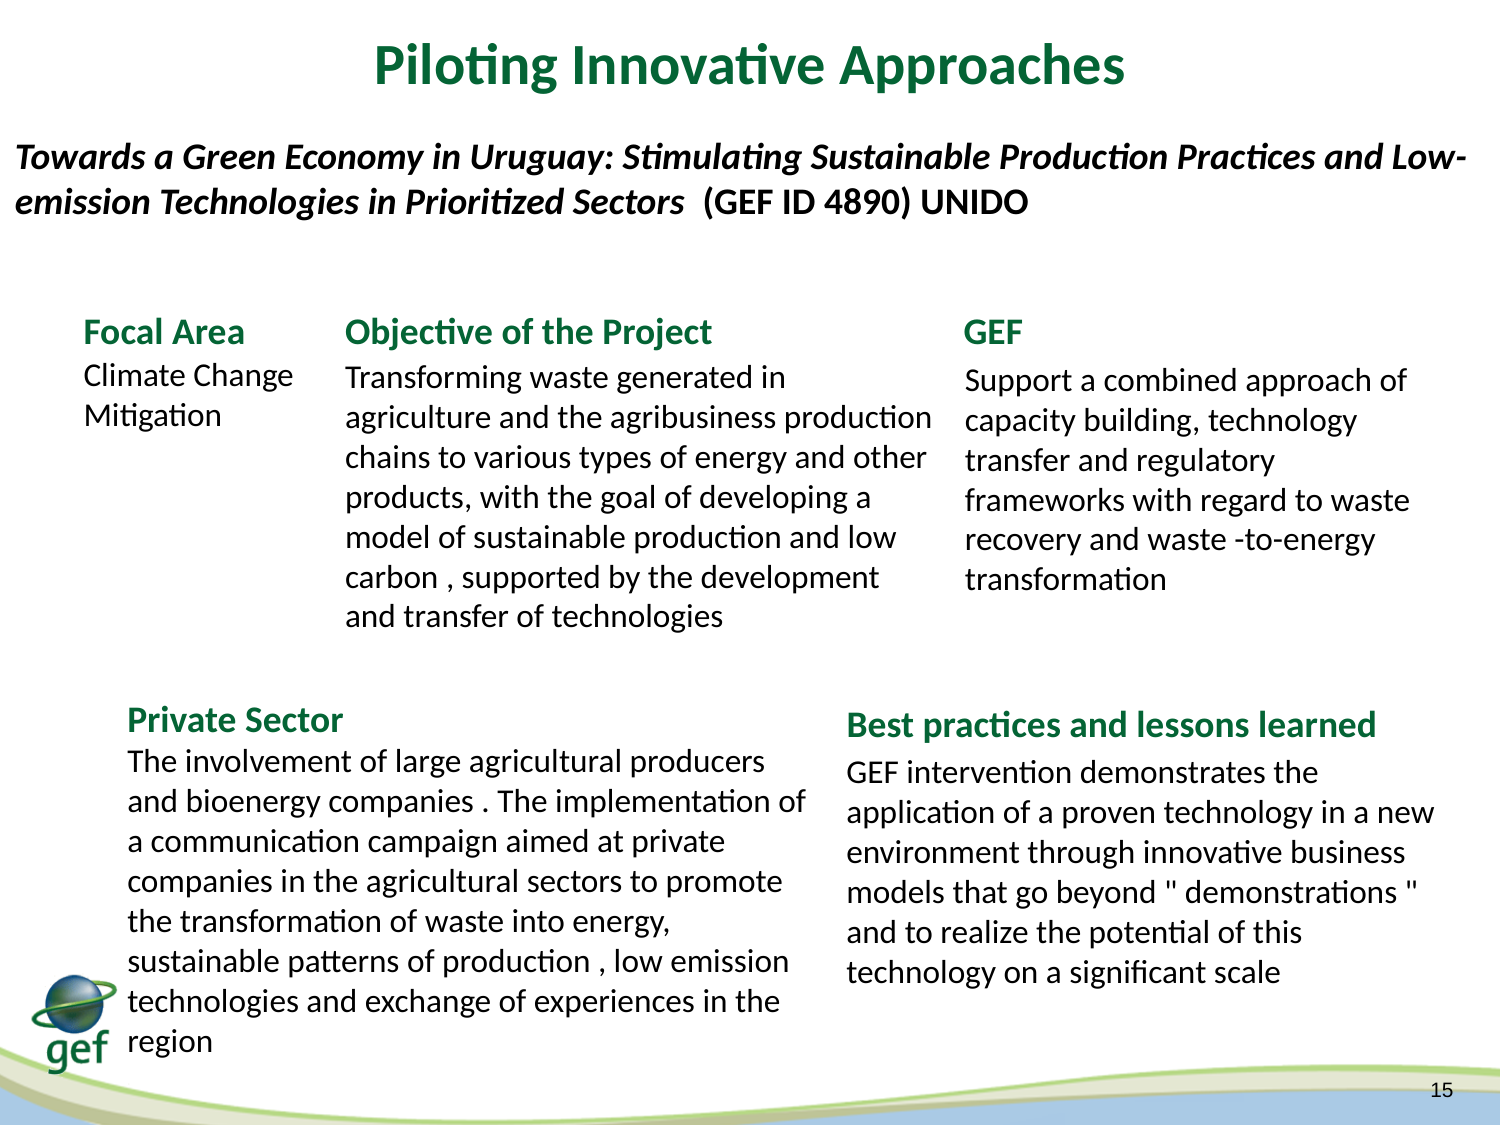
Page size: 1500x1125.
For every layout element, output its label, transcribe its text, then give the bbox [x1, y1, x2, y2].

text_box Towards a Green Economy in Uruguay: Stimulating Sustainable Production Practices and Low-emission Technologies in Prioritized Sectors (GEF ID 4890) UNIDO [0, 124, 1500, 230]
text_box Focal Area [68, 299, 307, 345]
text_box Climate Change Mitigation [68, 345, 369, 441]
text_box The involvement of large agricultural producers and bioenergy companies . The implementation of a communication campaign aimed at private companies in the agricultural sectors to promote the transformation of waste into energy, sustainable patterns of production , low emission technologies and exchange of experiences in the region [112, 732, 832, 1067]
text_box Private Sector [112, 687, 450, 732]
text_box Objective of the Project [330, 299, 743, 347]
text_box Support a combined approach of capacity building, technology transfer and regulatory frameworks with regard to waste recovery and waste -to-energy transformation [950, 350, 1450, 605]
text_box Best practices and lessons learned [831, 692, 1407, 743]
text_box GEF intervention demonstrates the application of a proven technology in a new environment through innovative business models that go beyond " demonstrations " and to realize the potential of this technology on a significant scale [831, 743, 1475, 998]
text_box Piloting Innovative Approaches [108, 26, 1392, 97]
text_box Transforming waste generated in agriculture and the agribusiness production chains to various types of energy and other products, with the goal of developing a model of sustainable production and low carbon , supported by the development and transfer of technologies [330, 347, 949, 642]
text_box GEF [948, 299, 1187, 360]
picture [0, 922, 1500, 1125]
